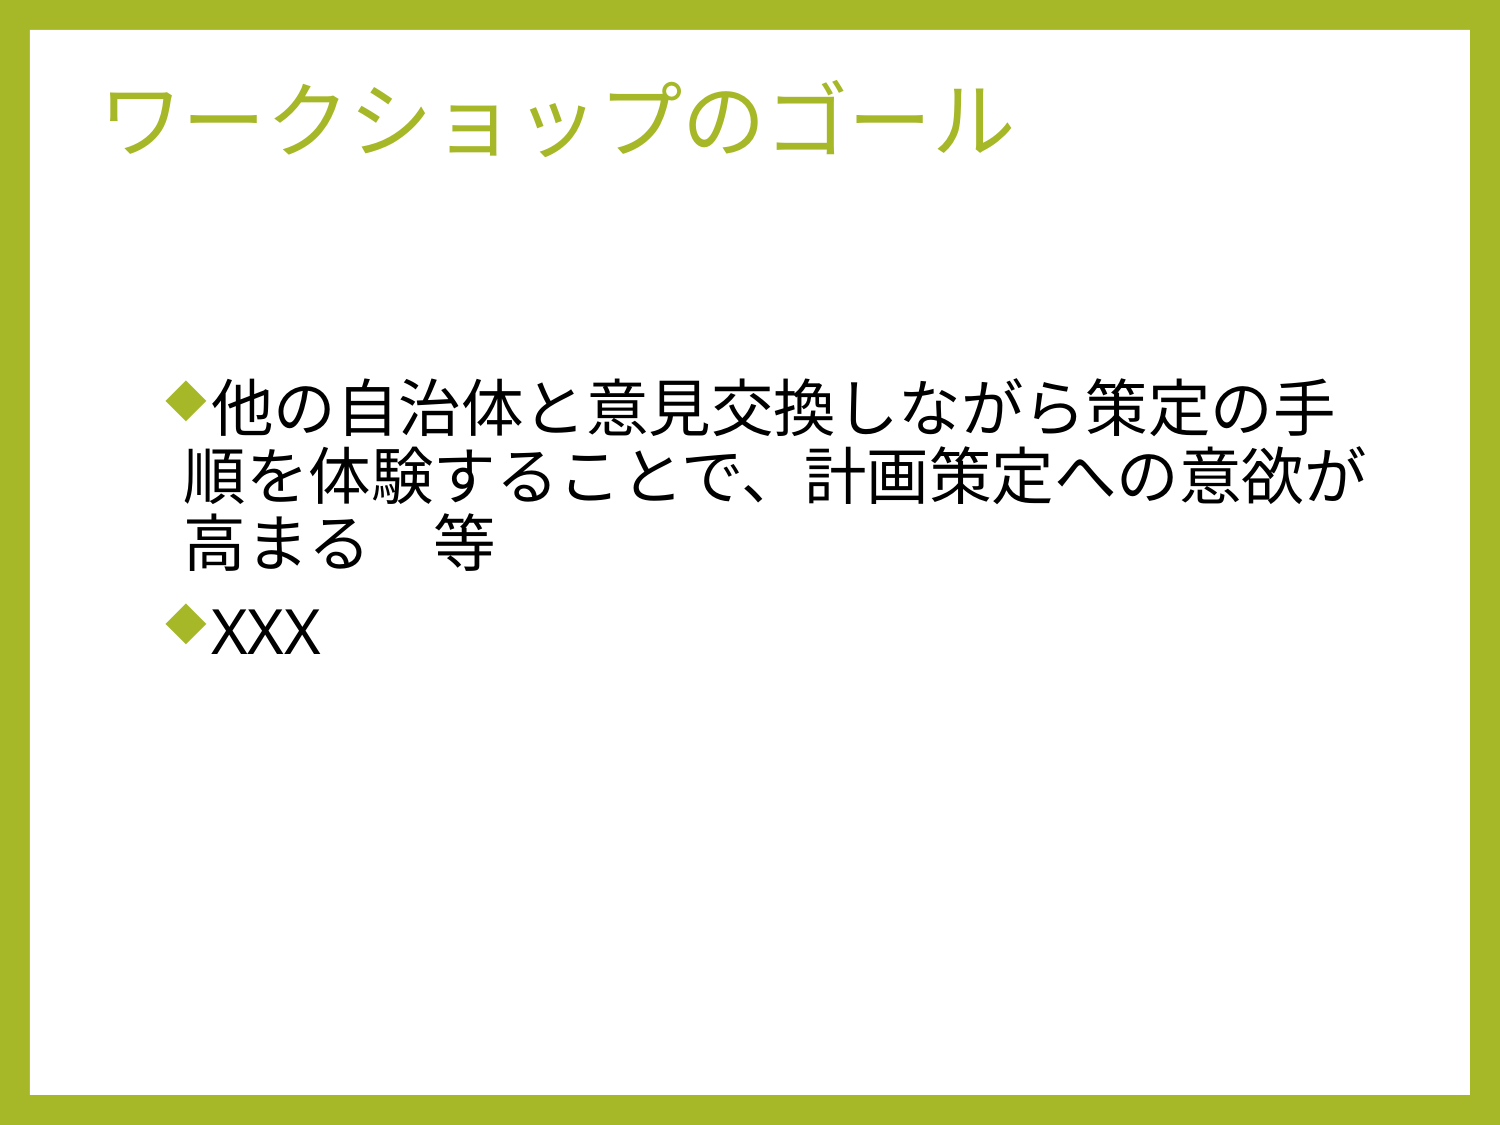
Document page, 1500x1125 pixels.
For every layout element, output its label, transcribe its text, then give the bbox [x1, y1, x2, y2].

list 他の自治体と意見交換しながら策定の手順を体験することで、計画策定への意欲が高まる 等 XXX [140, 370, 1393, 714]
title ワークショップのゴール [84, 67, 1300, 183]
